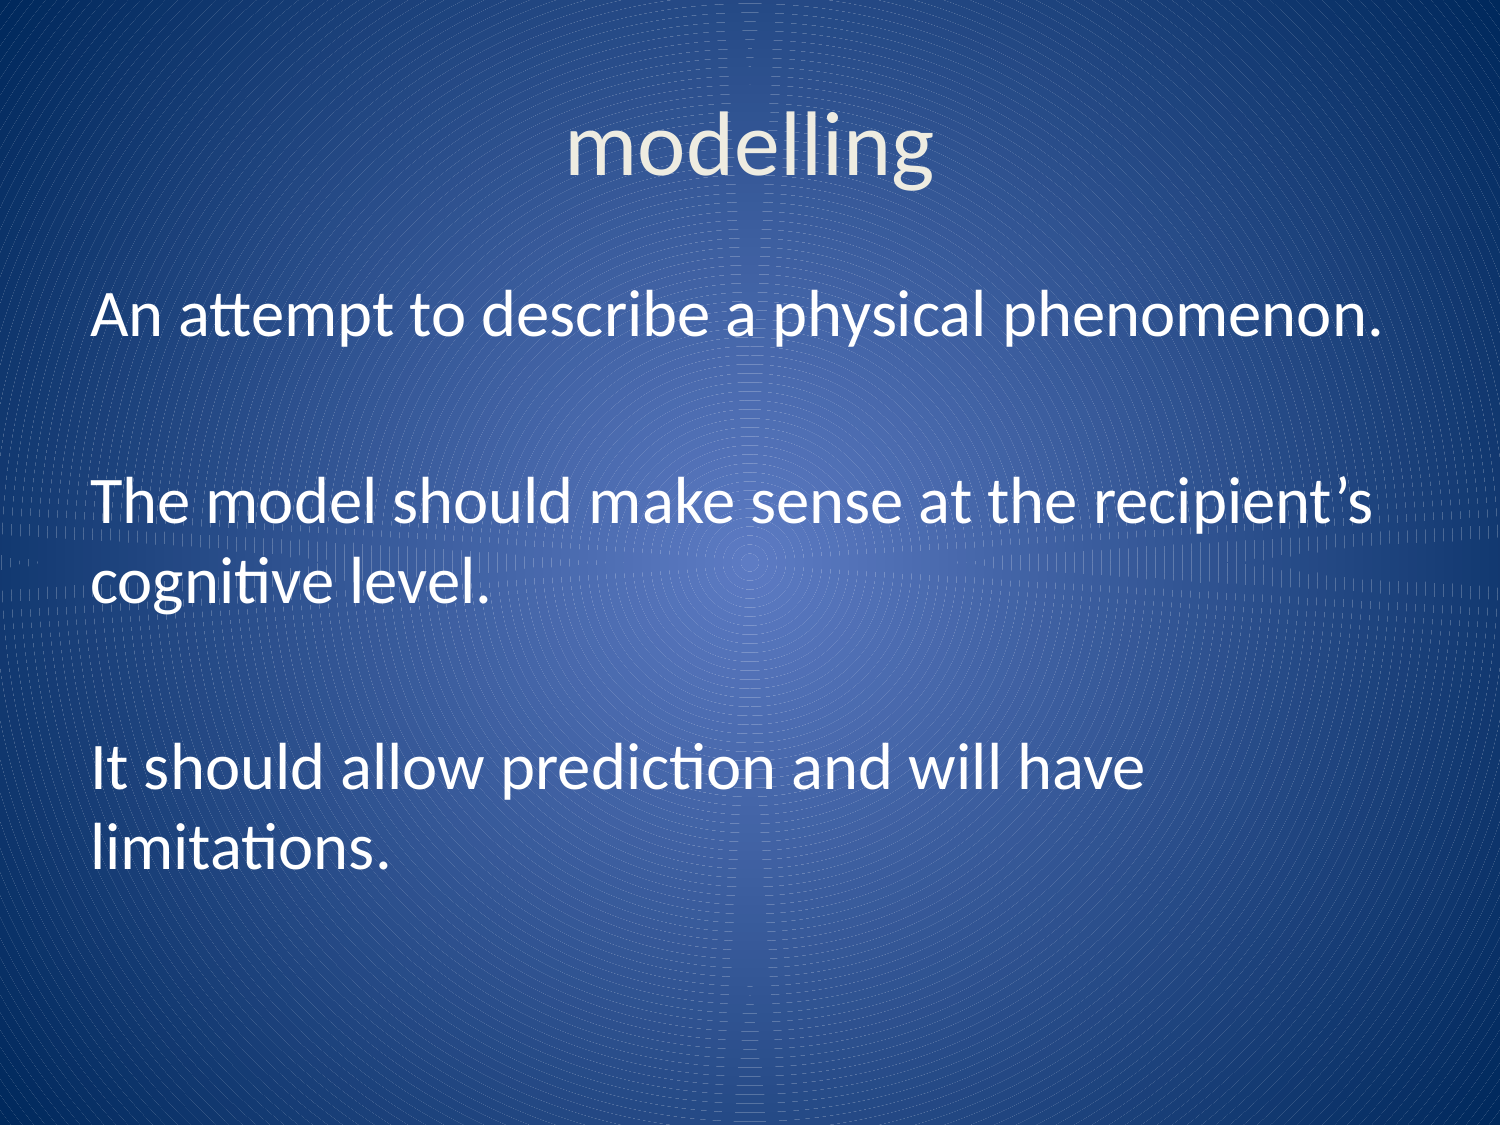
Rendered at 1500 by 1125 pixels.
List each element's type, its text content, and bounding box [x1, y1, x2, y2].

title modelling [75, 45, 1425, 233]
list An attempt to describe a physical phenomenon. The model should make sense at the recipient’s cognitive level. It should allow prediction and will have limitations. [75, 262, 1425, 1005]
